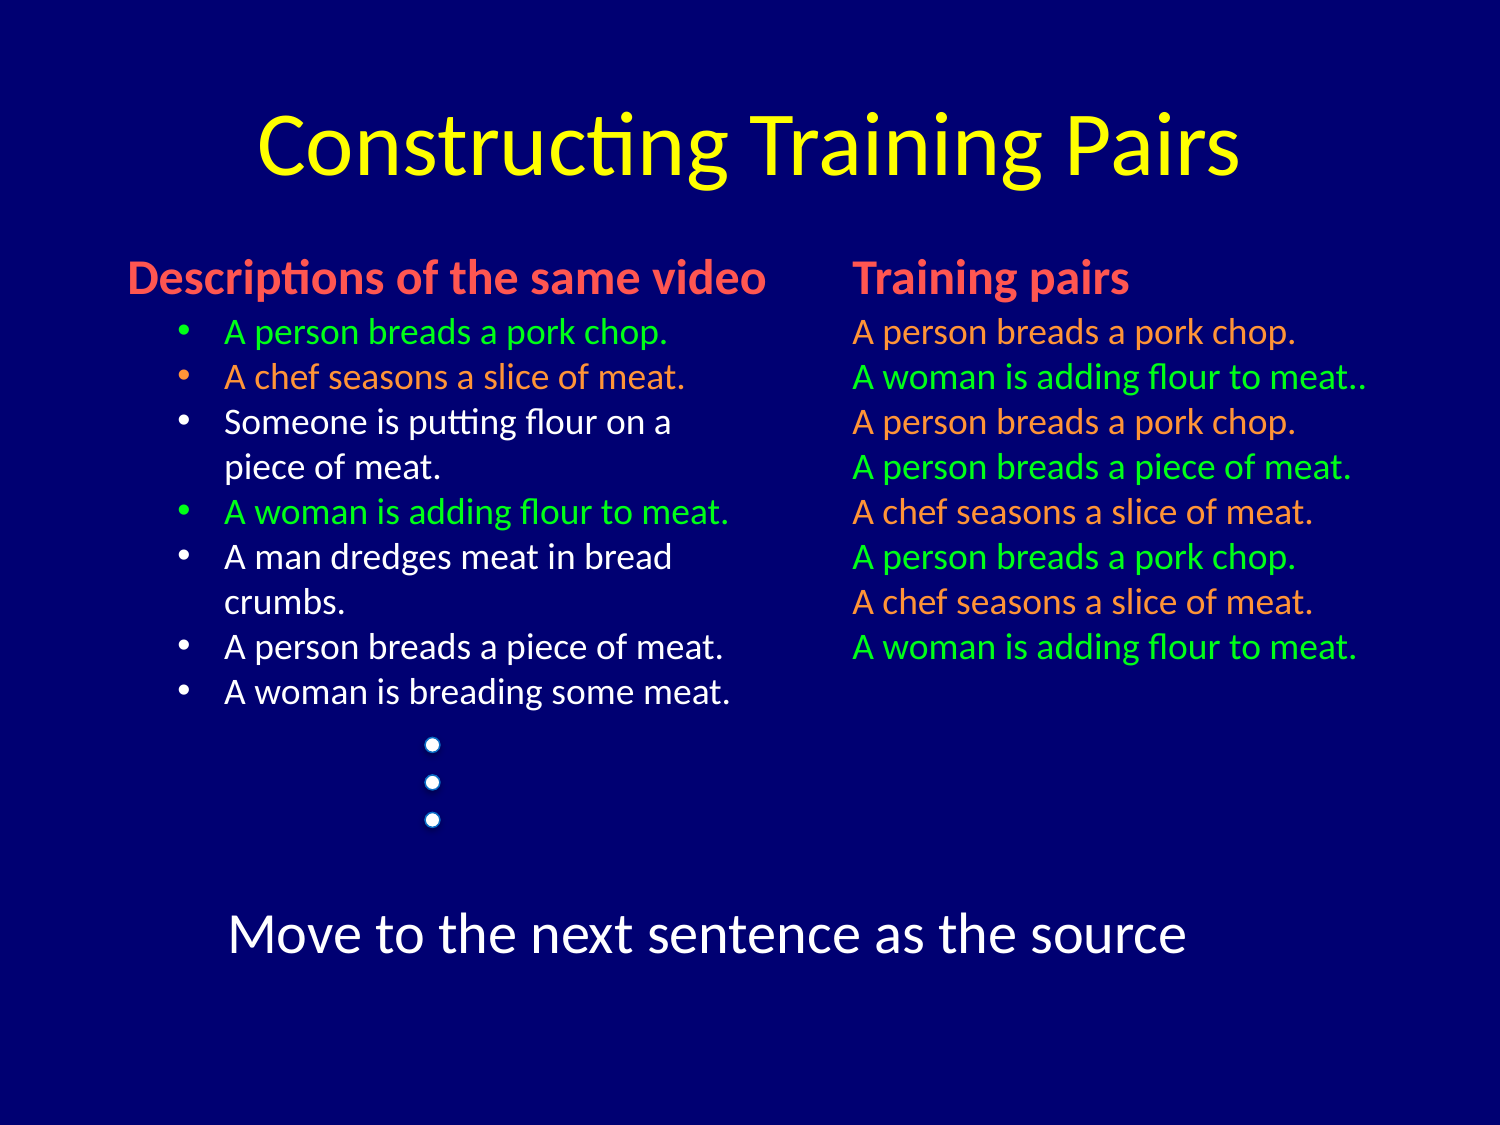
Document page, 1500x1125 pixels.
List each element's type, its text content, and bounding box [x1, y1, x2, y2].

title Constructing Training Pairs [75, 45, 1425, 233]
text_box Descriptions of the same video [112, 237, 788, 313]
text_box A person breads a pork chop. A chef seasons a slice of meat. Someone is putting flour on a piece of meat. A woman is adding flour to meat. A man dredges meat in bread crumbs. A person breads a piece of meat. A woman is breading some meat. [162, 313, 763, 720]
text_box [424, 737, 441, 828]
text_box Training pairs [837, 237, 1238, 313]
text_box A person breads a pork chop. A woman is adding flour to meat.. A person breads a pork chop. A person breads a piece of meat. A chef seasons a slice of meat. A person breads a pork chop. A chef seasons a slice of meat. A woman is adding flour to meat. [837, 299, 1438, 720]
text_box Move to the next sentence as the source [212, 887, 1425, 973]
